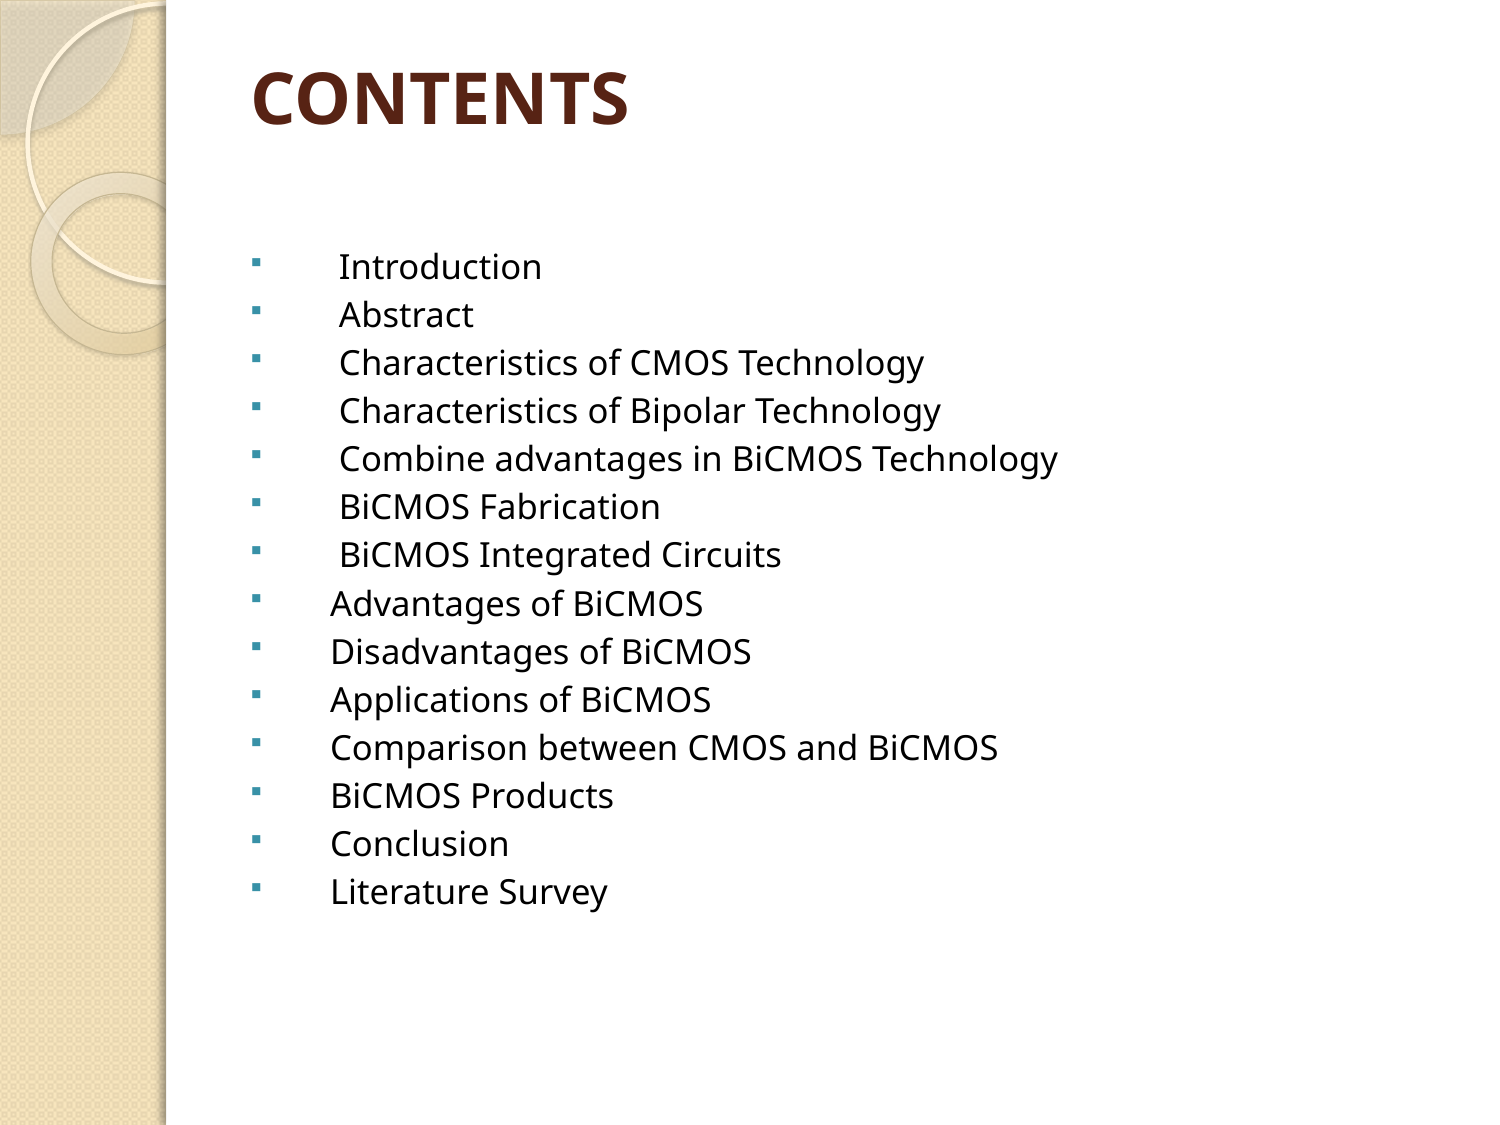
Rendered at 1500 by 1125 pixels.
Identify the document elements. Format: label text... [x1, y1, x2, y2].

list Introduction Abstract Characteristics of CMOS Technology Characteristics of Bipolar Technology Combine advantages in BiCMOS Technology BiCMOS Fabrication BiCMOS Integrated Circuits Advantages of BiCMOS Disadvantages of BiCMOS Applications of BiCMOS Comparison between CMOS and BiCMOS BiCMOS Products Conclusion Literature Survey [235, 237, 1466, 1025]
title CONTENTS [235, 45, 1466, 233]
